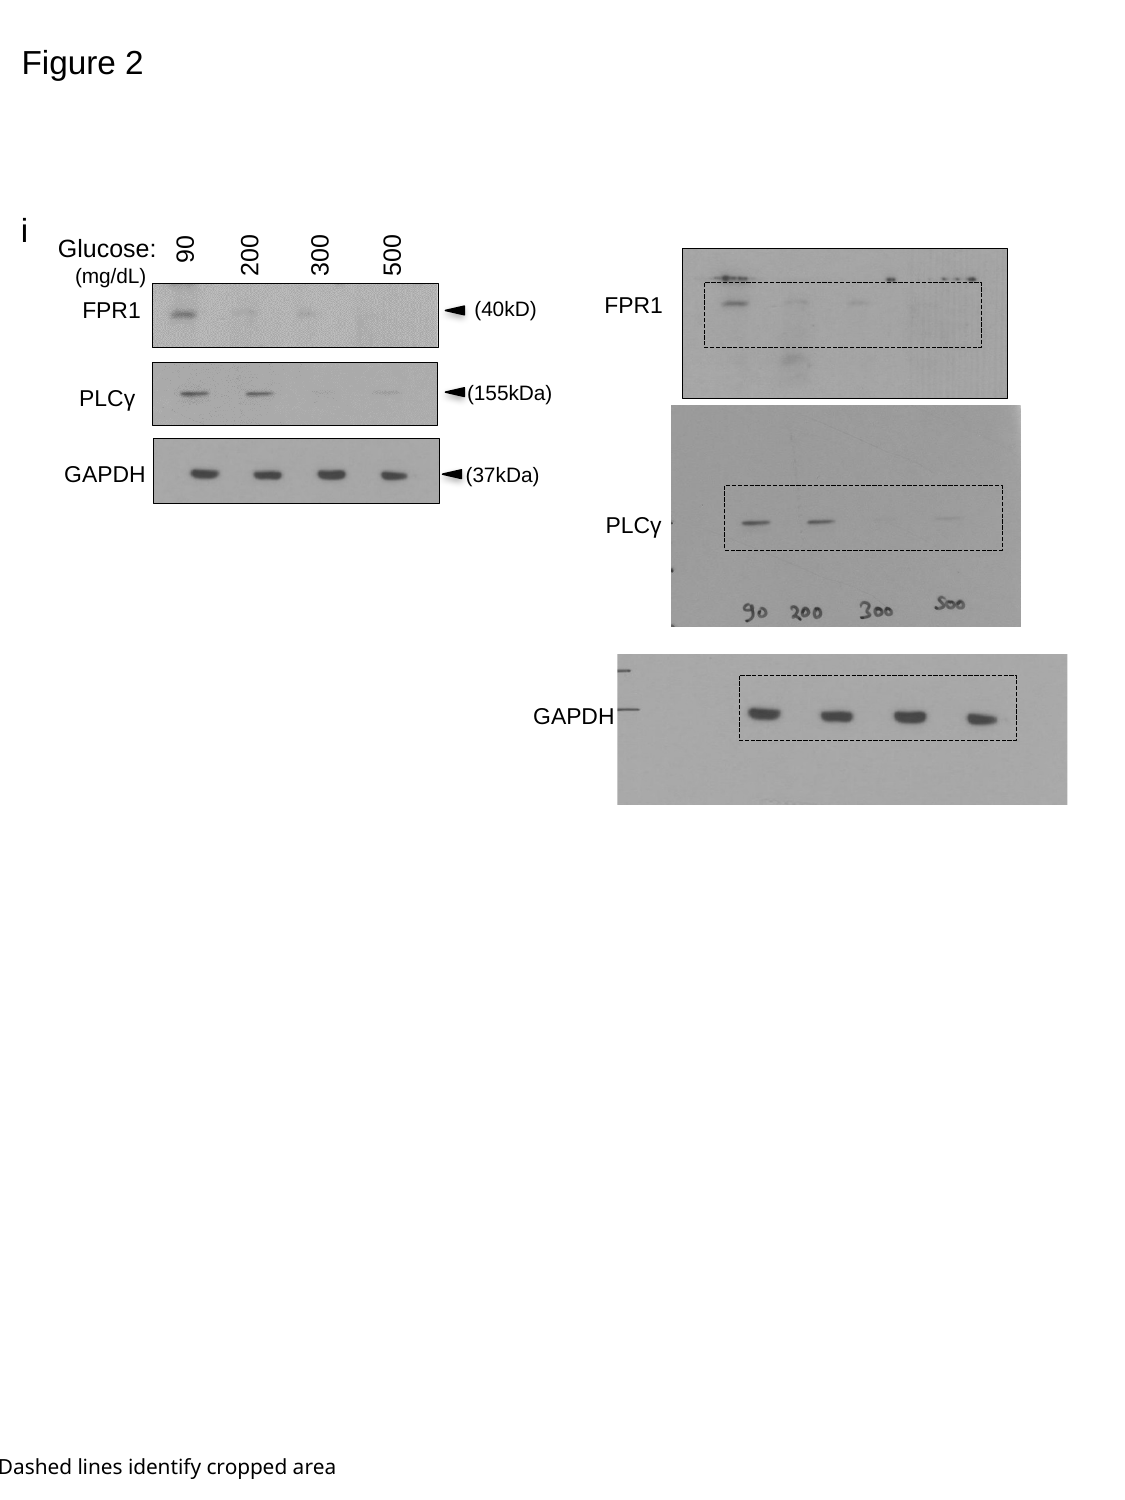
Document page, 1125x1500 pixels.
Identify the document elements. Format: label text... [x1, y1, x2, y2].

picture [668, 404, 1022, 627]
text_box GAPDH [518, 693, 612, 737]
text_box FPR1 [67, 295, 147, 331]
text_box FPR1 [589, 282, 676, 325]
text_box GAPDH [49, 452, 148, 495]
picture [152, 283, 438, 348]
text_box Glucose: (mg/dL) [43, 225, 176, 295]
text_box i [6, 201, 51, 256]
text_box (37kDa) [450, 454, 555, 494]
text_box Figure 2 [6, 33, 174, 89]
text_box PLCγ [64, 376, 147, 419]
text_box (40kD) [453, 288, 552, 328]
text_box 300 [296, 220, 341, 282]
picture [152, 362, 438, 426]
text_box Dashed lines identify cropped area [0, 1445, 546, 1486]
text_box 90 [161, 220, 207, 279]
text_box [444, 389, 452, 395]
picture [153, 439, 440, 504]
text_box (155kDa) [452, 372, 568, 412]
text_box 200 [225, 220, 271, 282]
text_box PLCγ [590, 503, 663, 546]
text_box 500 [368, 220, 414, 282]
text_box [444, 307, 453, 313]
picture [617, 653, 1068, 805]
picture [681, 248, 1008, 399]
